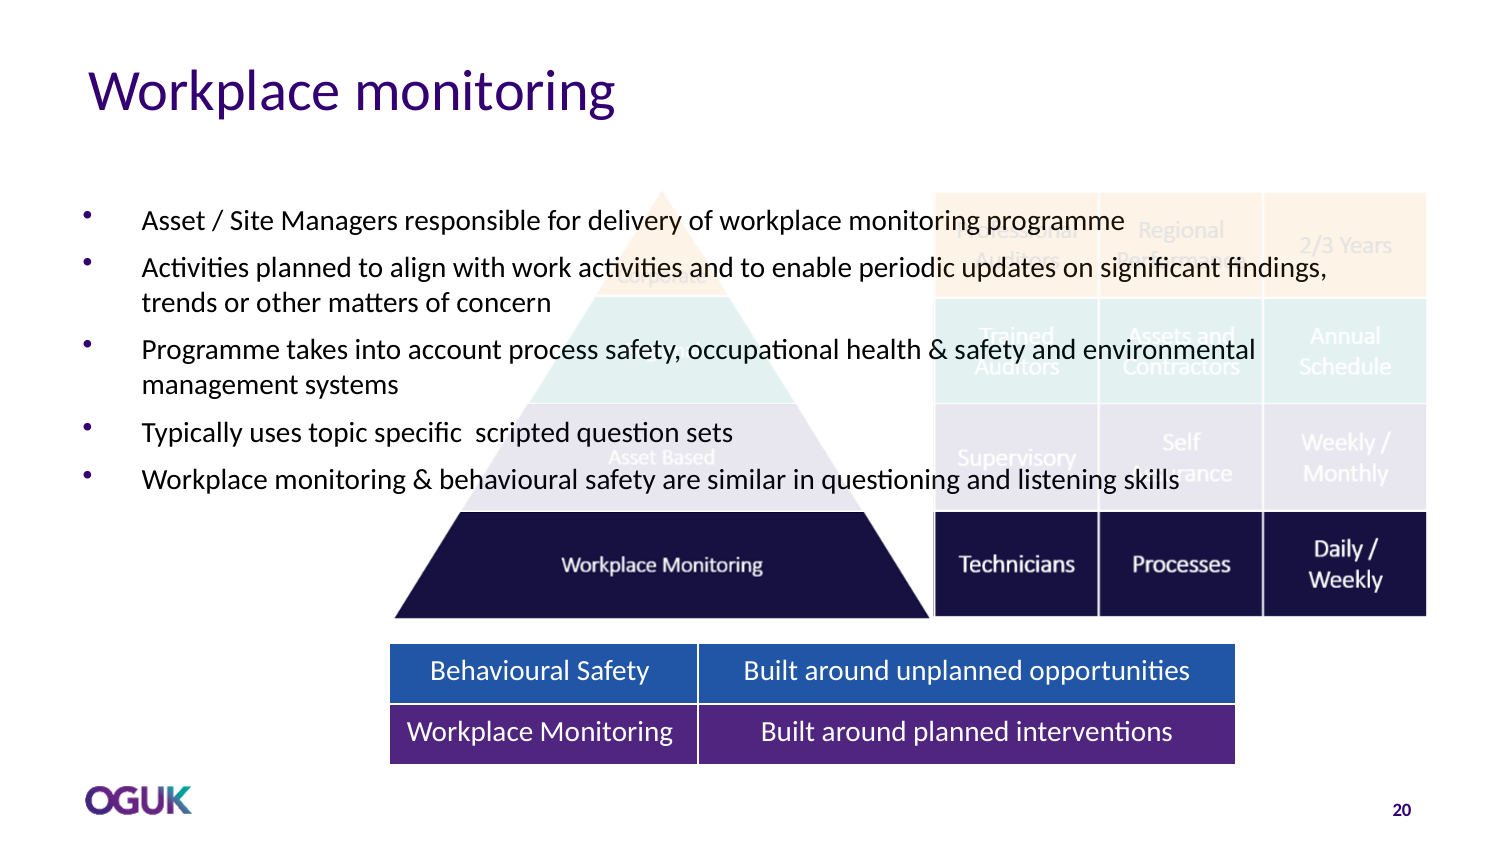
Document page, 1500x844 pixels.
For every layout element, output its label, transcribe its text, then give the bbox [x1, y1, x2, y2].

table_header Behavioural Safety [390, 644, 697, 703]
table_cell Workplace Monitoring [390, 705, 697, 764]
picture [76, 778, 200, 822]
picture [388, 189, 1431, 621]
list Asset / Site Managers responsible for delivery of workplace monitoring programme Activities planned to align with work activities and to enable periodic updates on significant findings, trends or other matters of concern Programme takes into account process safety, occupational health & safety and environmental management systems Typically uses topic specific scripted question sets Workplace monitoring & behavioural safety are similar in questioning and listening skills [82, 200, 388, 545]
table_header Built around unplanned opportunities [699, 644, 1235, 703]
slide_number 20 [1352, 800, 1412, 818]
title Workplace monitoring [88, 38, 1412, 145]
table_cell Built around planned interventions [699, 705, 1235, 764]
